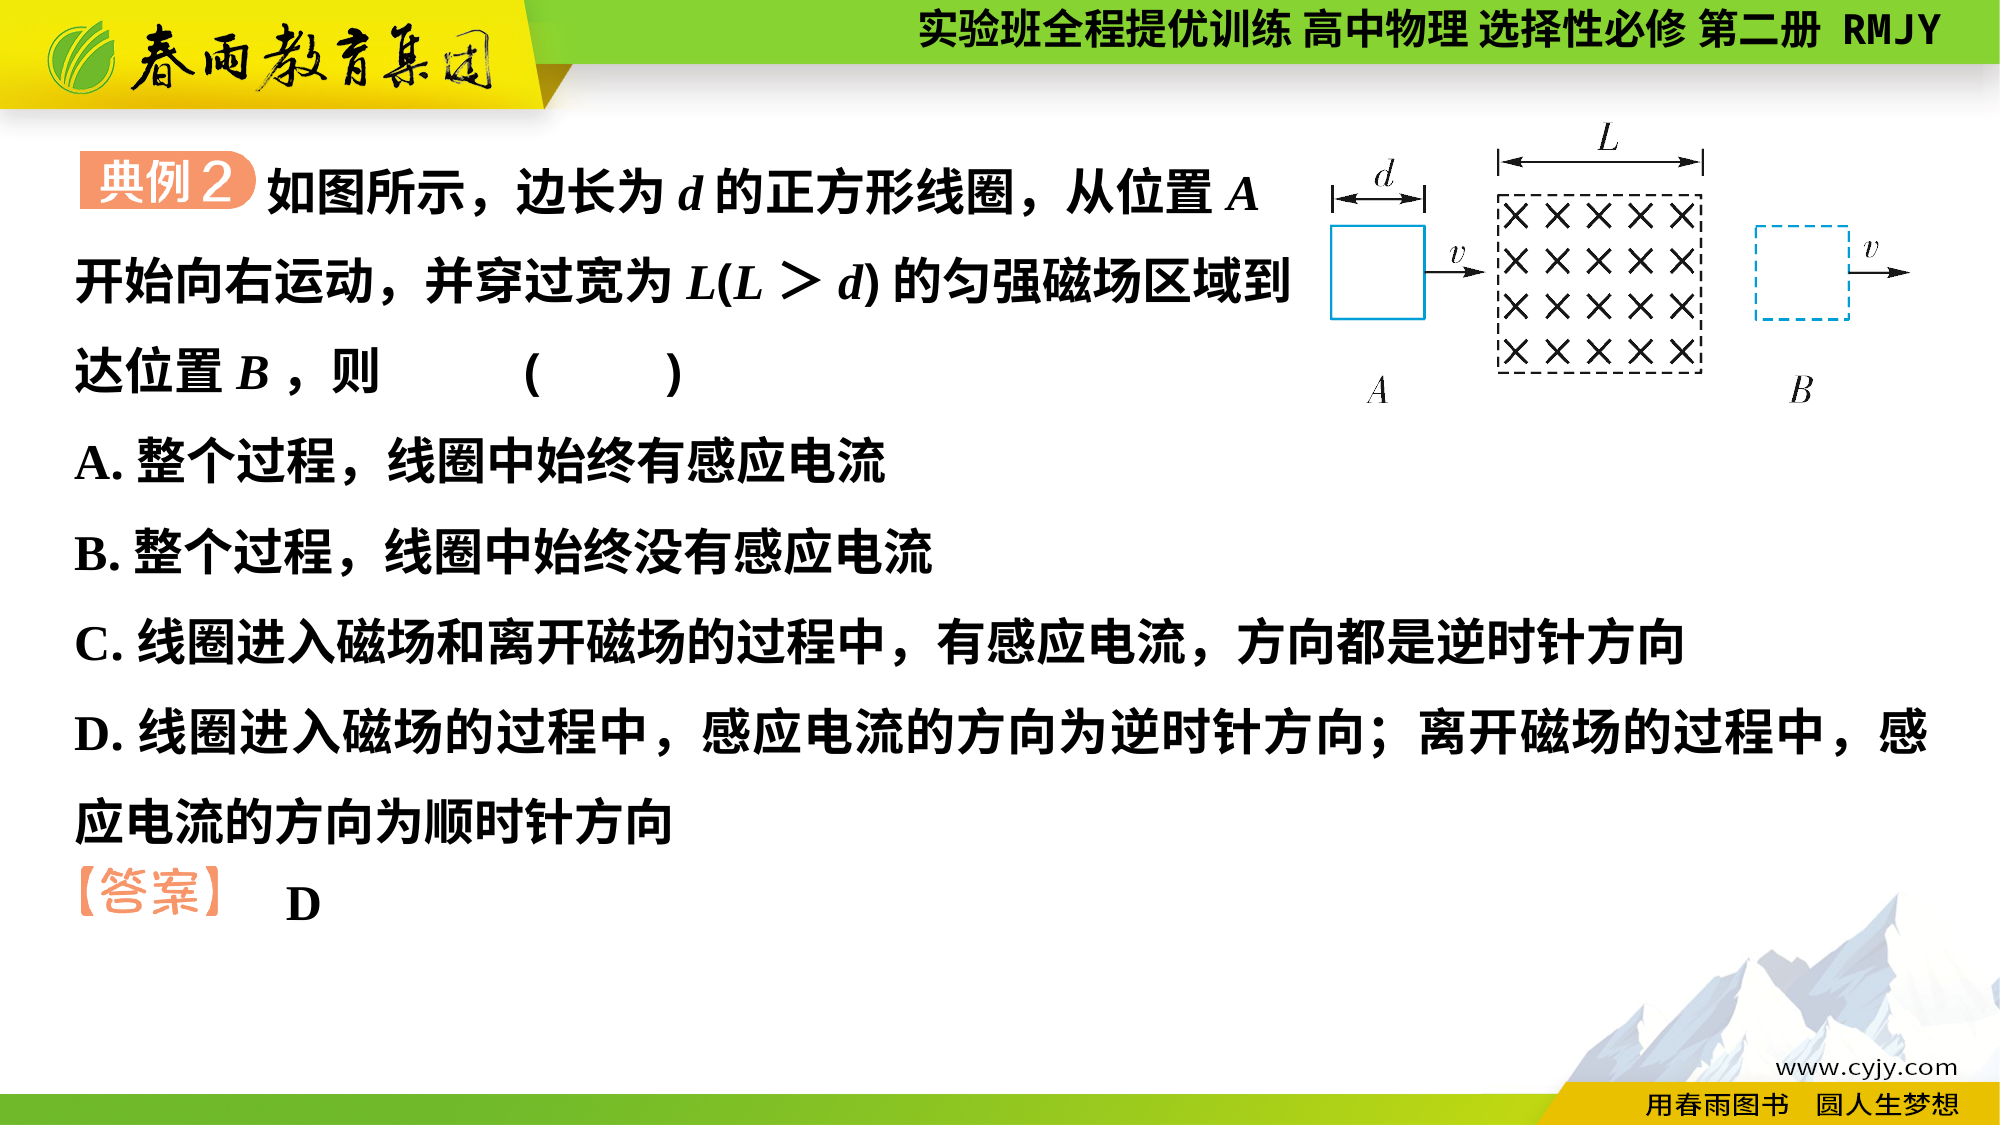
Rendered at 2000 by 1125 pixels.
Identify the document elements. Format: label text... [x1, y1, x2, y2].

text_box D [271, 833, 337, 939]
list 如图所示，边长为d的正方形线圈，从位置A 开始向右运动，并穿过宽为L(L＞d)的匀强磁场区域到 达位置B，则 ( ) A.整个过程，线圈中始终有感应电流 B.整个过程，线圈中始终没有感应电流 C.线圈进入磁场和离开磁场的过程中，有感应电流，方向都是逆时针方向 D.线圈进入磁场的过程中，感应电流的方向为逆时针方向；离开磁场的过程中，感应电流的方向为顺时针方向 [59, 122, 1944, 865]
picture [0, 0, 2000, 1125]
